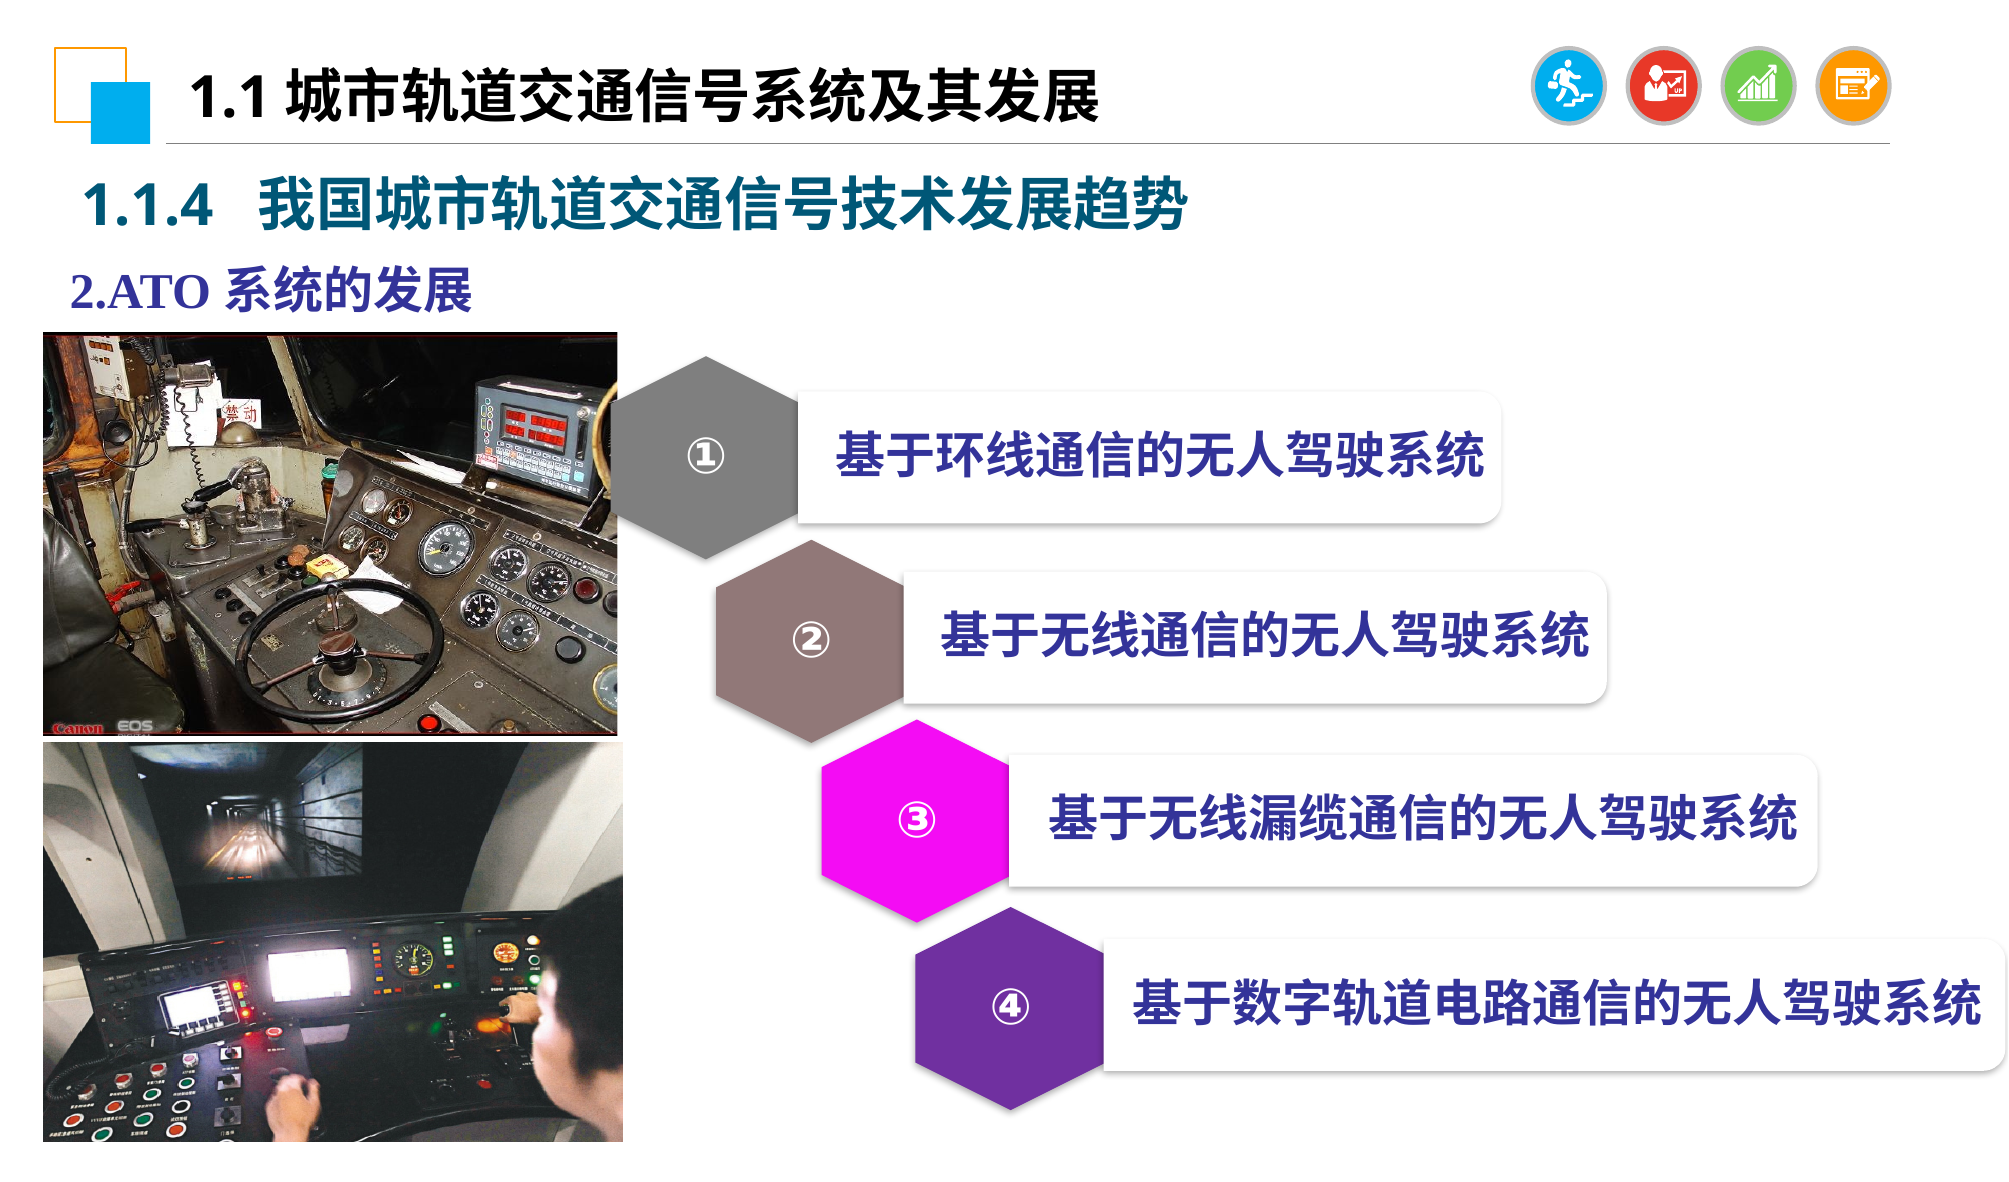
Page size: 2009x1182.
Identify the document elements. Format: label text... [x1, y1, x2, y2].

text_box 1.1城市轨道交通信号系统及其发展 [173, 51, 1116, 137]
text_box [915, 906, 2008, 1111]
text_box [821, 719, 1818, 923]
picture [42, 742, 623, 1142]
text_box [610, 355, 1502, 560]
picture [42, 332, 618, 736]
text_box 1.1.4 我国城市轨道交通信号技术发展趋势 [60, 157, 1211, 248]
text_box 2.ATO系统的发展 [54, 250, 1415, 326]
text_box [715, 539, 1607, 744]
